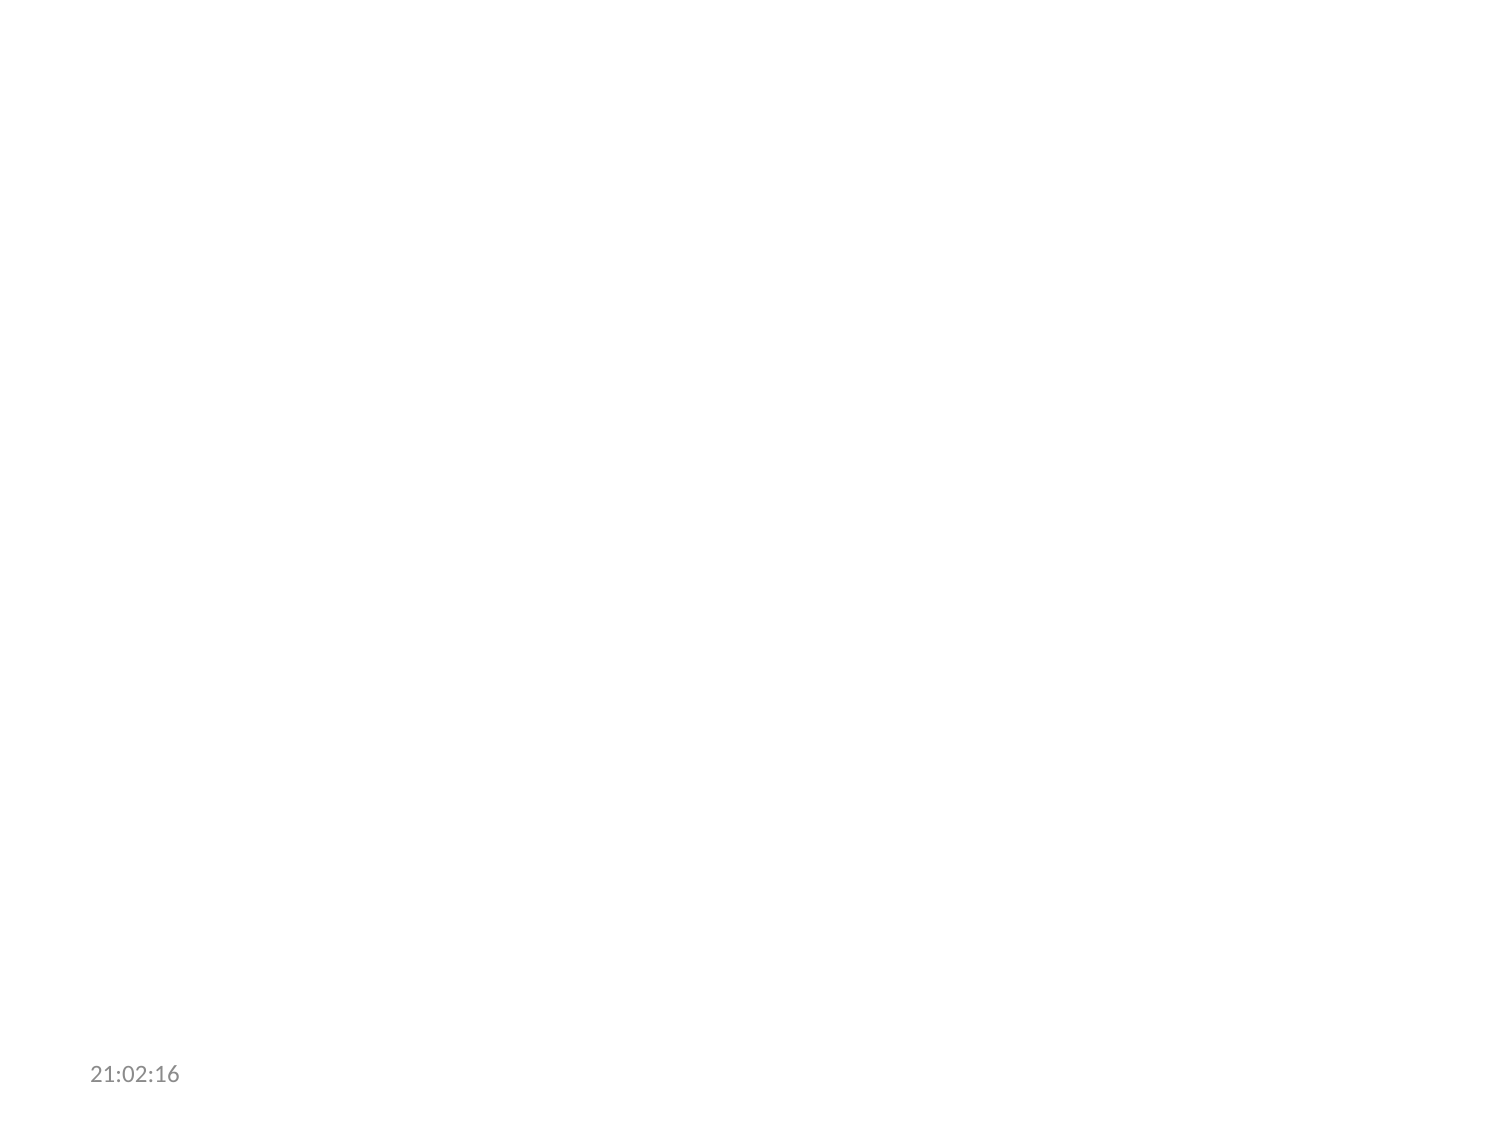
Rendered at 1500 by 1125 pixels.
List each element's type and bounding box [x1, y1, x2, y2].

slide_number [75, 1042, 425, 1103]
